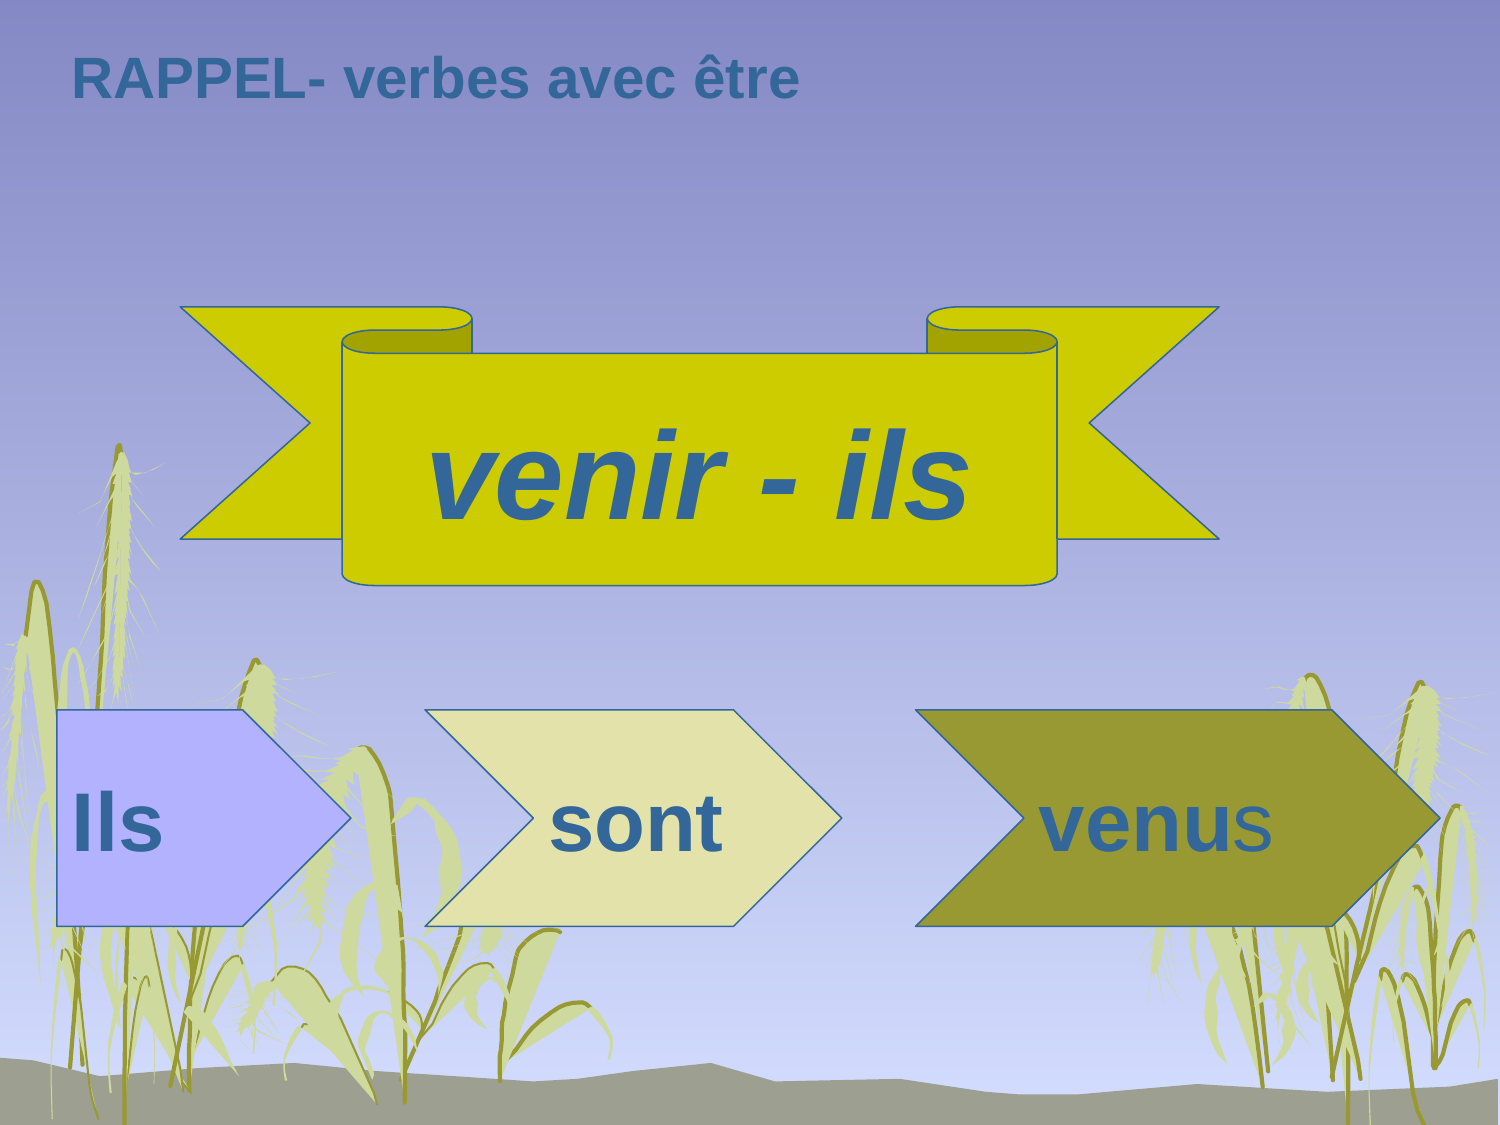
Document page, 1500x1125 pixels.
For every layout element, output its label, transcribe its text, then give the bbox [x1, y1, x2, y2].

text_box Ils [56, 709, 351, 927]
text_box sont [425, 709, 842, 927]
text_box venir - ils [180, 306, 1220, 586]
text_box RAPPEL- verbes avec être [56, 33, 1441, 188]
text_box venus [915, 709, 1441, 927]
